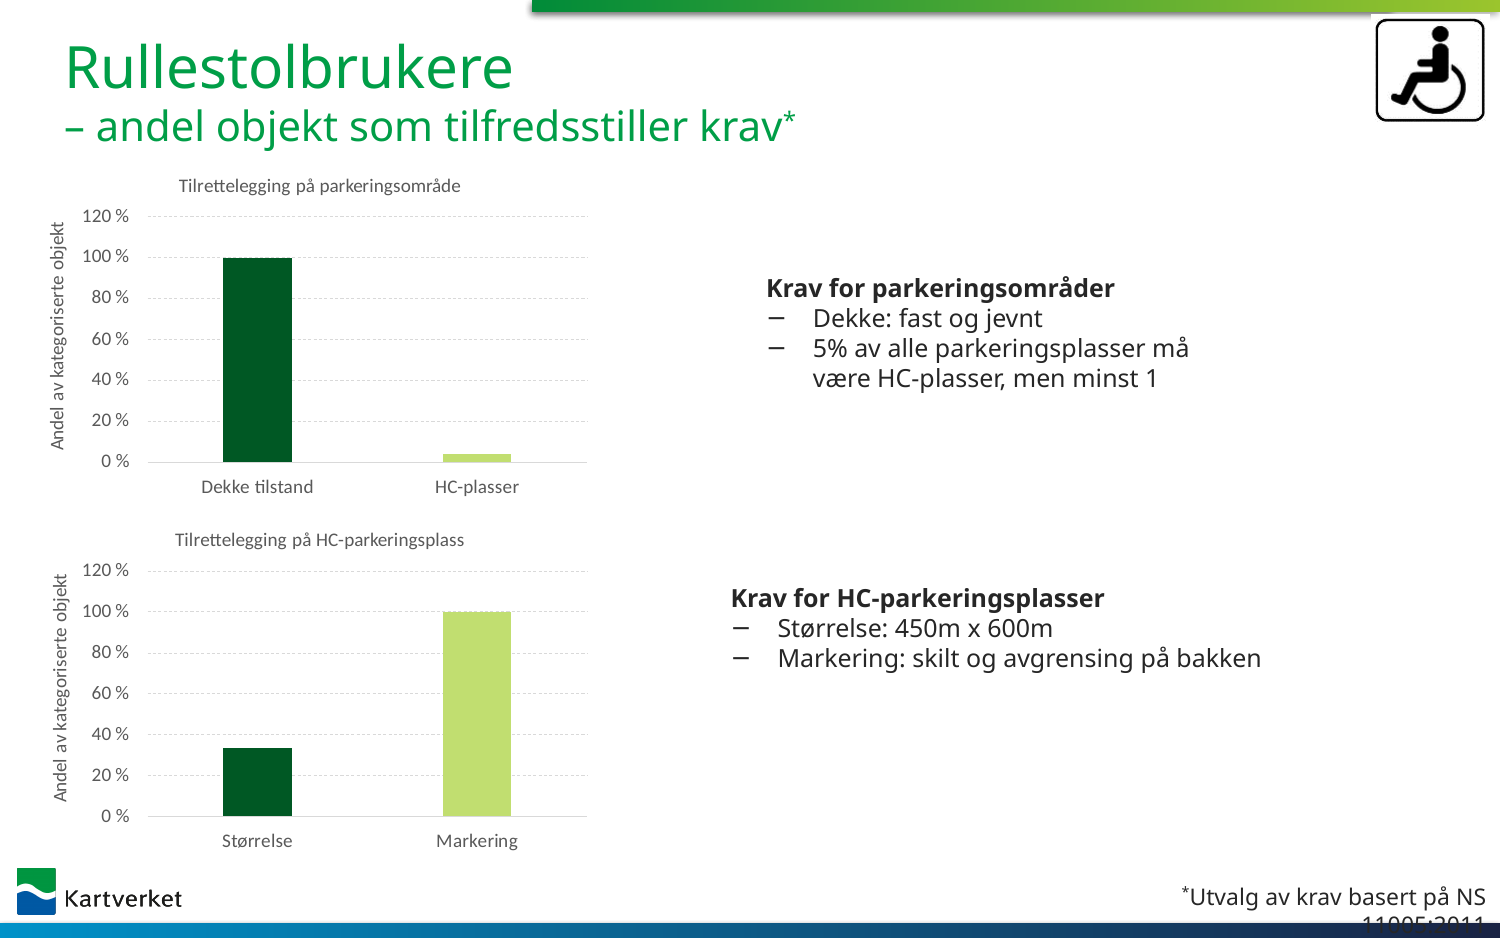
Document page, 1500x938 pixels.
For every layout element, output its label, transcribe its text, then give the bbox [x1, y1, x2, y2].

text_box *Utvalg av krav basert på NS 11005:2011 [1068, 873, 1500, 938]
text_box Krav for HC-parkeringsplasser Størrelse: 450m x 600m Markering: skilt og avgrensing på bakken [715, 574, 1278, 680]
picture [41, 520, 598, 859]
text_box Krav for parkeringsområder Dekke: fast og jevnt 5% av alle parkeringsplasser må være HC-plasser, men minst 1 [751, 264, 1232, 400]
picture [1371, 13, 1491, 127]
picture [41, 166, 598, 505]
text_box Rullestolbrukere – andel objekt som tilfredsstiller krav* [49, 23, 1431, 158]
